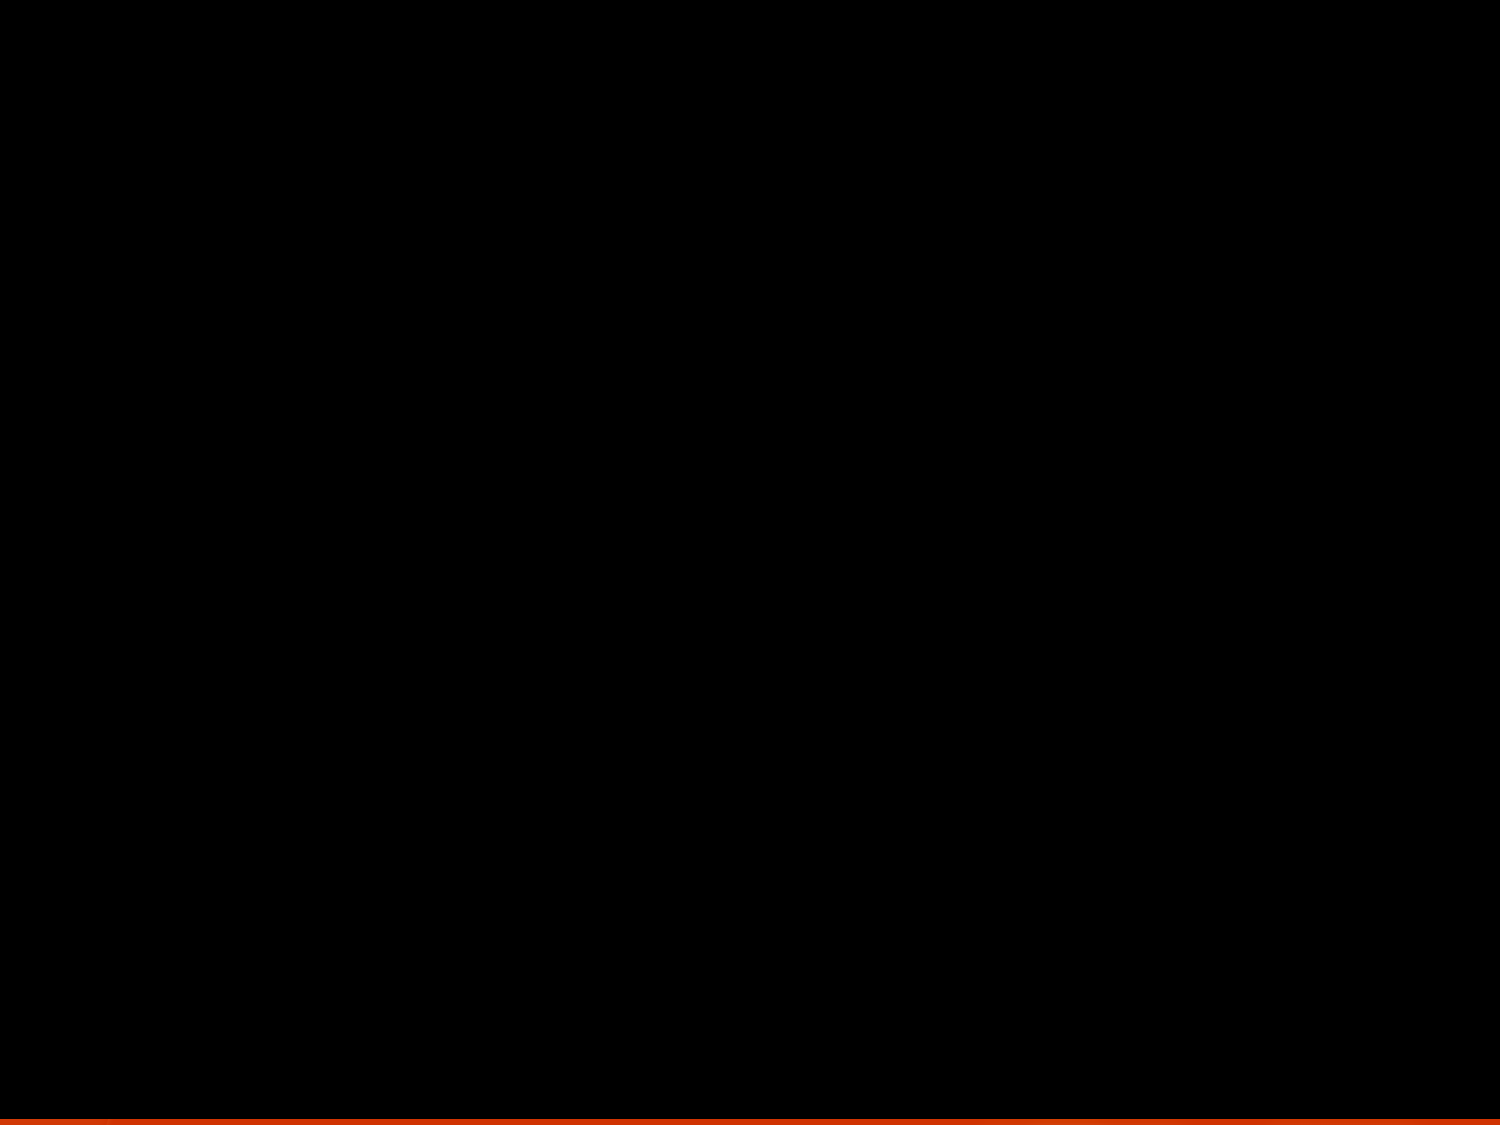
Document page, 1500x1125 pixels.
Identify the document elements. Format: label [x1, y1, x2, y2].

list [0, 0, 1500, 1120]
